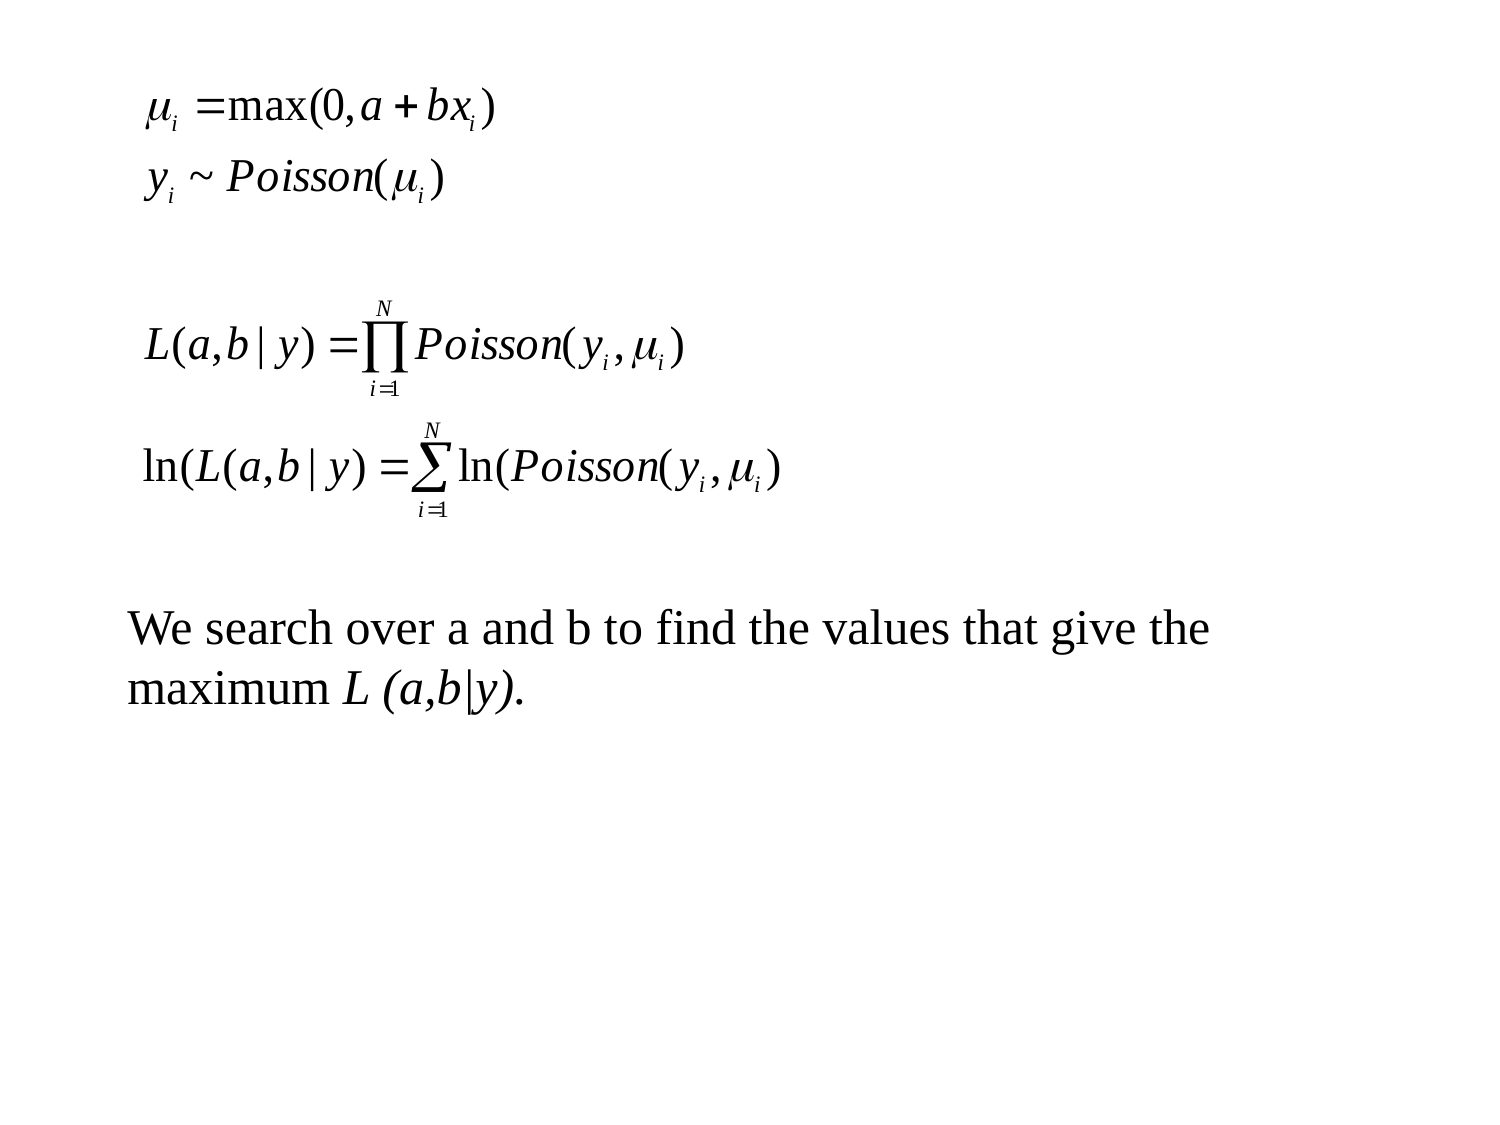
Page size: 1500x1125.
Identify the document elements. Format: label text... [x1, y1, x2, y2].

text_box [137, 74, 788, 526]
text_box We search over a and b to find the values that give the maximum L (a,b|y). [112, 587, 1375, 723]
